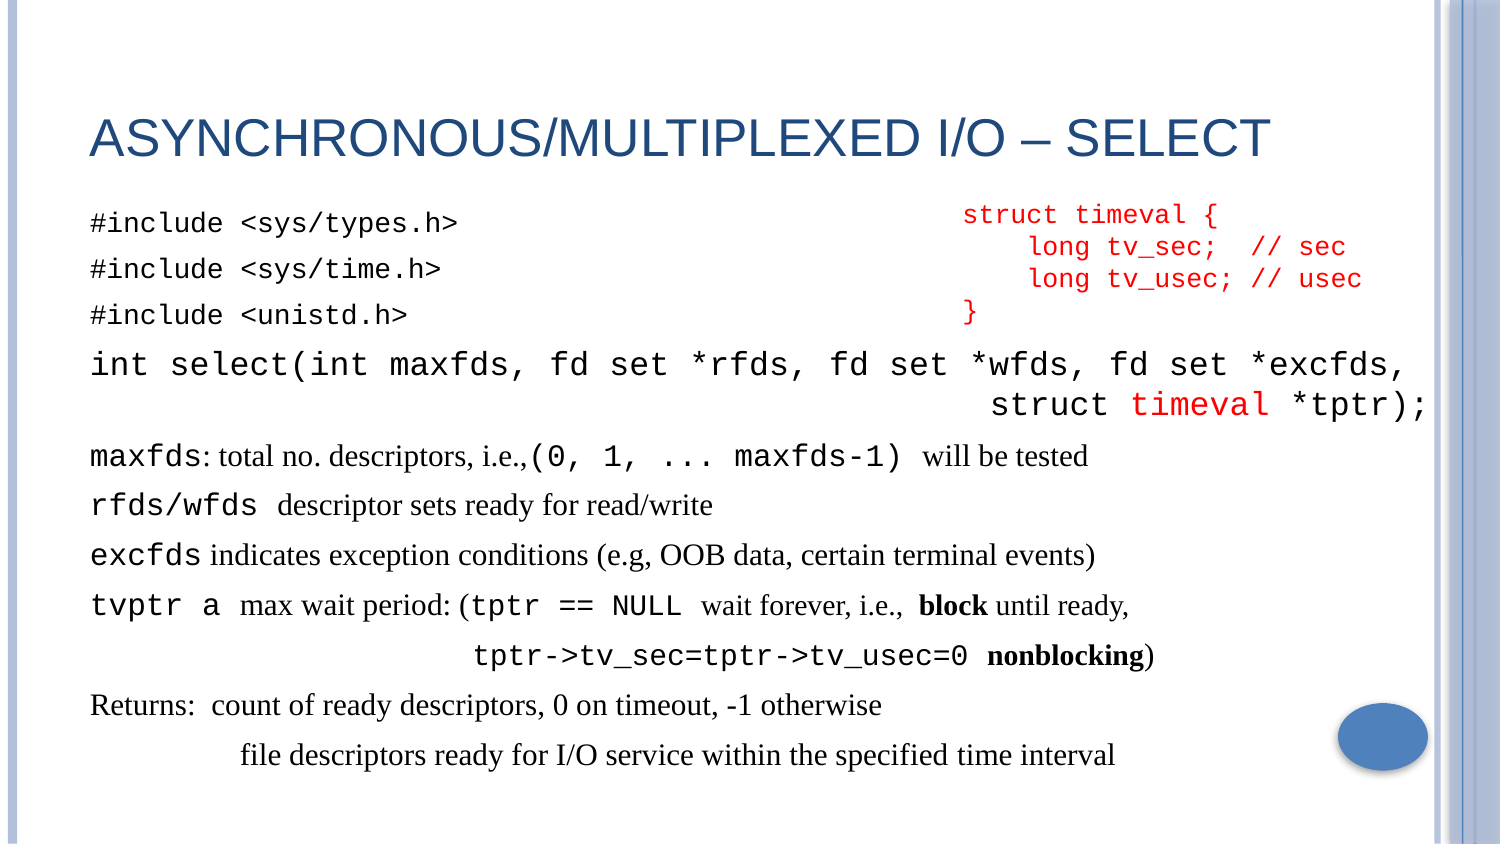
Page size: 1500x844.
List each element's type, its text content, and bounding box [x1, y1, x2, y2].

title Asynchronous/Multiplexed I/O – Select [75, 33, 1300, 175]
text_box struct timeval { long tv_sec; // sec long tv_usec; // usec } [887, 196, 1366, 325]
list #include <sys/types.h> #include <sys/time.h> #include <unistd.h> int select(int maxfds, fd set *rfds, fd set *wfds, fd set *excfds, struct timeval *tptr); maxfds: total no. descriptors, i.e.,(0, 1, ... maxfds-1) will be tested rfds/wfds descriptor sets ready for read/write excfds indicates exception conditions (e.g, OOB data, certain terminal events) tvptr a max wait period: (tptr == NULL wait forever, i.e., block until ready, tptr->tv_sec=tptr->tv_usec=0 nonblocking) Returns: count of ready descriptors, 0 on timeout, -1 otherwise file descriptors ready for I/O service within the specified time interval [75, 196, 1500, 797]
